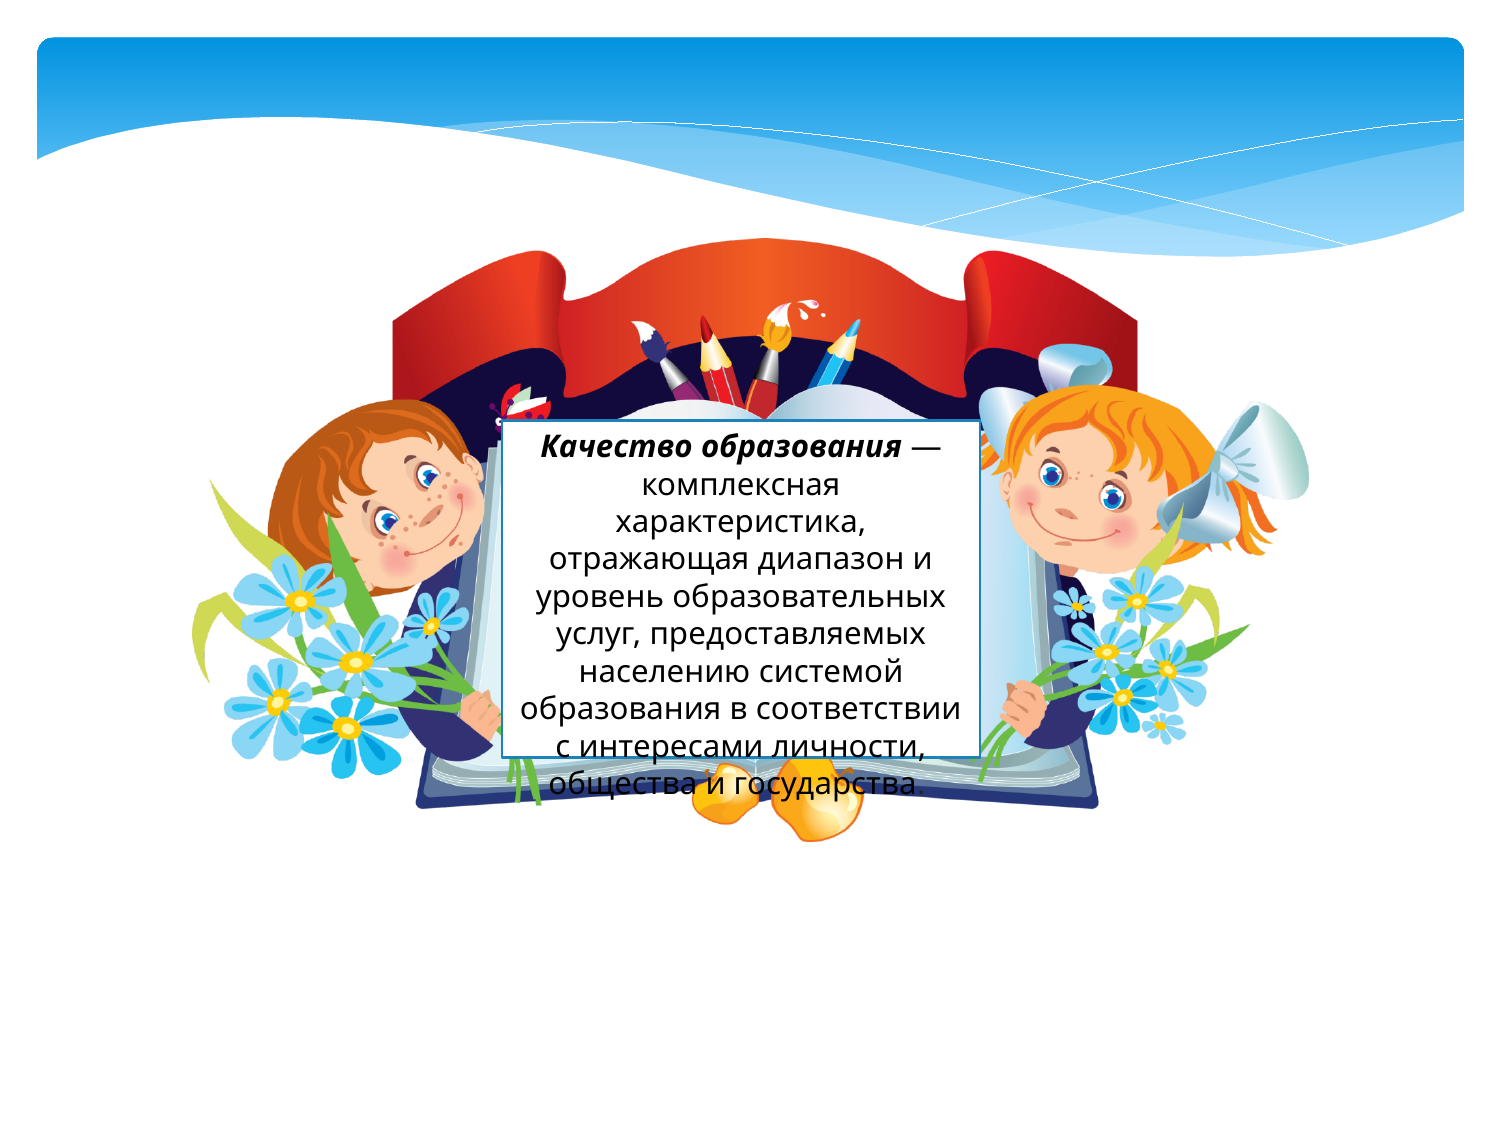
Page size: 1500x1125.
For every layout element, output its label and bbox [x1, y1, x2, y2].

picture [192, 238, 1309, 843]
